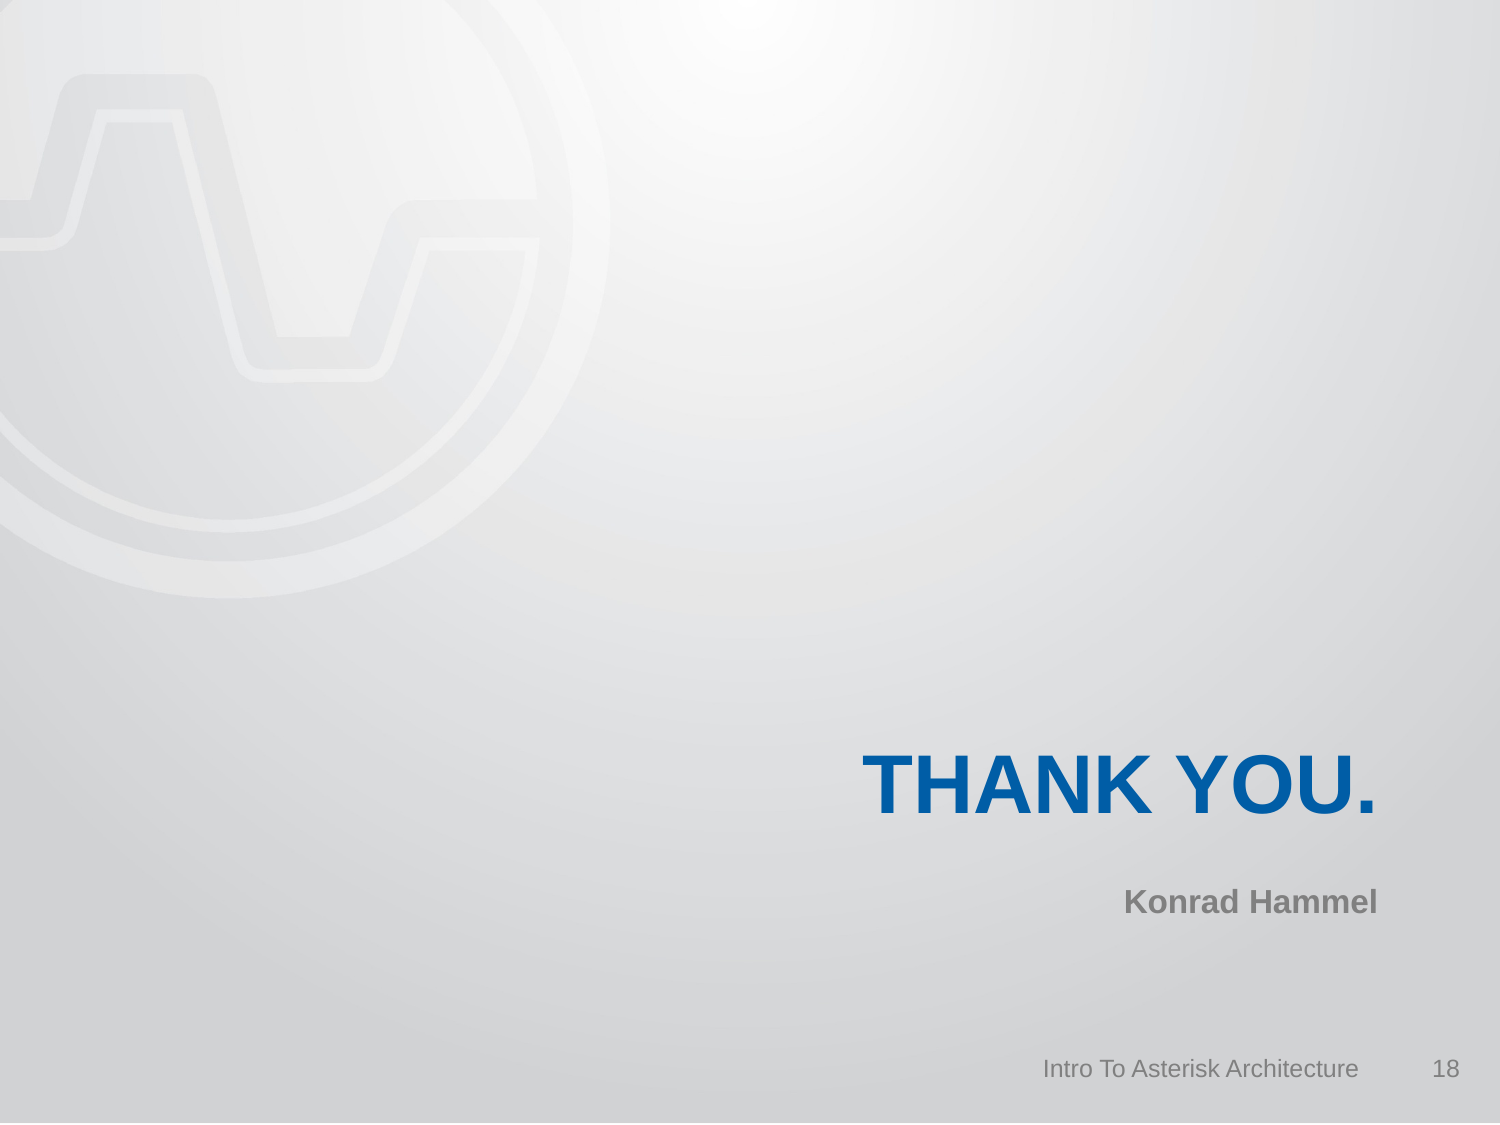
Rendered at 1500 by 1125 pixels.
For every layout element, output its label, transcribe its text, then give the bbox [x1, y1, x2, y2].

slide_number 18 [1387, 1037, 1475, 1098]
title Thank you. Konrad Hammel [118, 722, 1394, 947]
picture [0, 0, 1500, 1125]
footer Intro To Asterisk Architecture [525, 1037, 1375, 1098]
